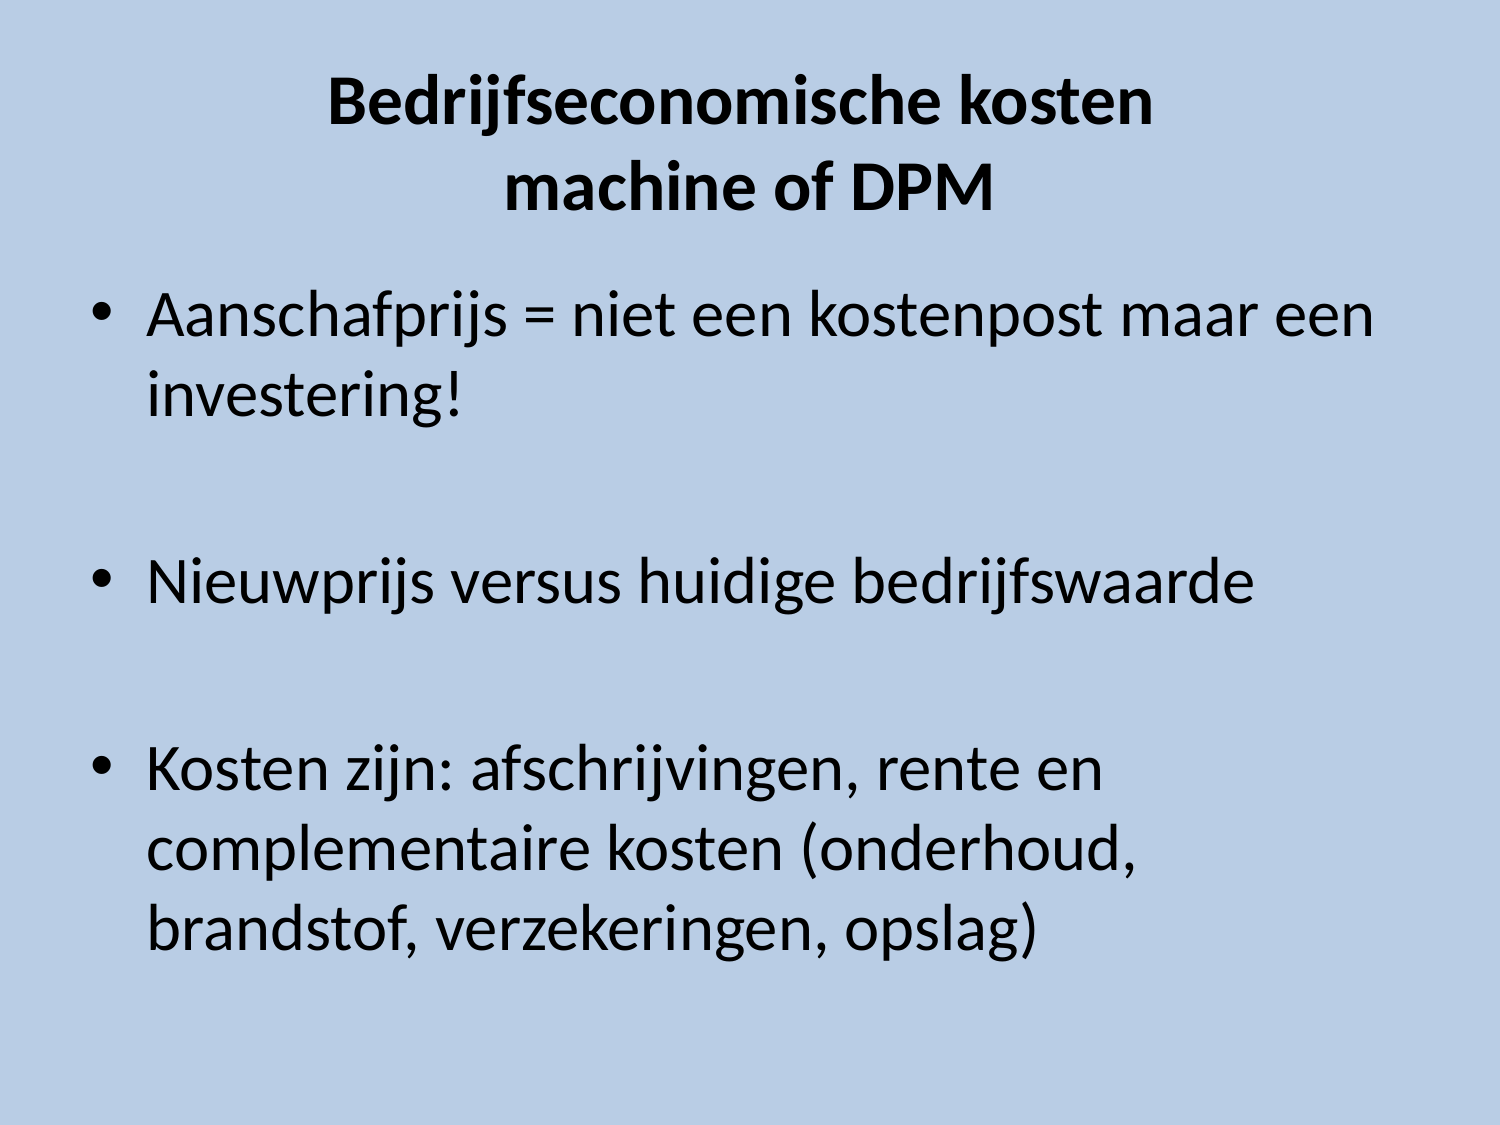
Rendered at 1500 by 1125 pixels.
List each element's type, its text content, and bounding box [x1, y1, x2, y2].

list Aanschafprijs = niet een kostenpost maar een investering! Nieuwprijs versus huidige bedrijfswaarde Kosten zijn: afschrijvingen, rente en complementaire kosten (onderhoud, brandstof, verzekeringen, opslag) [75, 262, 1425, 1005]
title Bedrijfseconomische kosten machine of DPM [75, 45, 1425, 233]
